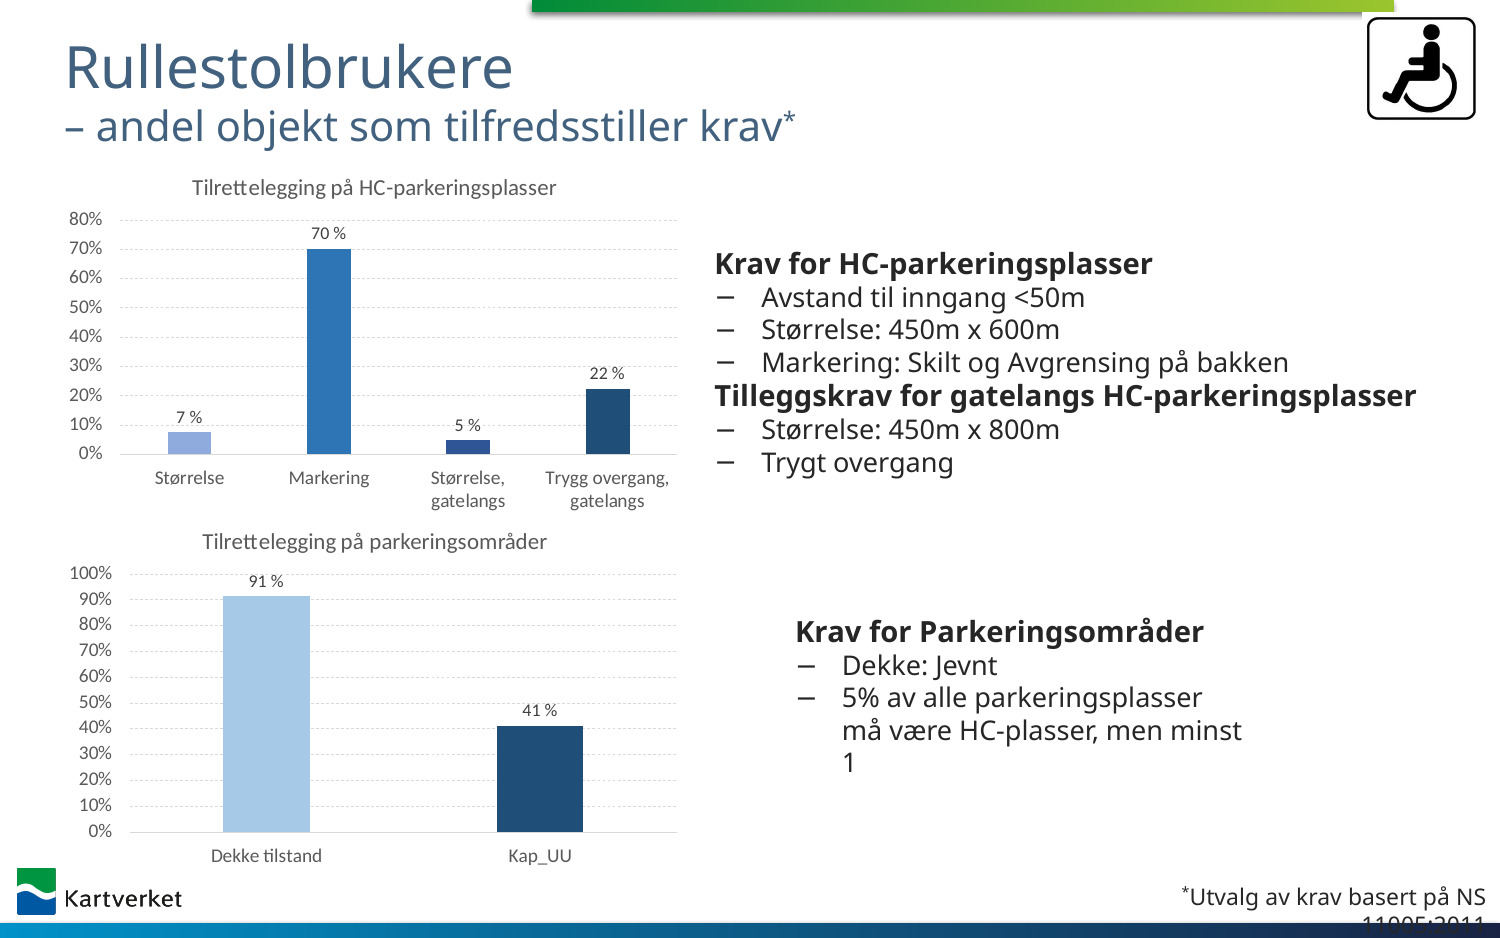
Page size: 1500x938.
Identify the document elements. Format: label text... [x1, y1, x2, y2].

picture [1362, 12, 1481, 126]
picture [62, 520, 688, 874]
text_box Krav for Parkeringsområder Dekke: Jevnt 5% av alle parkeringsplasser må være HC-plasser, men minst 1 [780, 605, 1261, 786]
text_box Rullestolbrukere – andel objekt som tilfredsstiller krav* [49, 25, 1431, 158]
text_box Krav for HC-parkeringsplasser Avstand til inngang <50m Størrelse: 450m x 600m Markering: Skilt og Avgrensing på bakken Tilleggskrav for gatelangs HC-parkeringsplasser Størrelse: 450m x 800m Trygt overgang [699, 237, 1433, 485]
picture [62, 166, 688, 519]
text_box *Utvalg av krav basert på NS 11005:2011 [1068, 873, 1500, 938]
